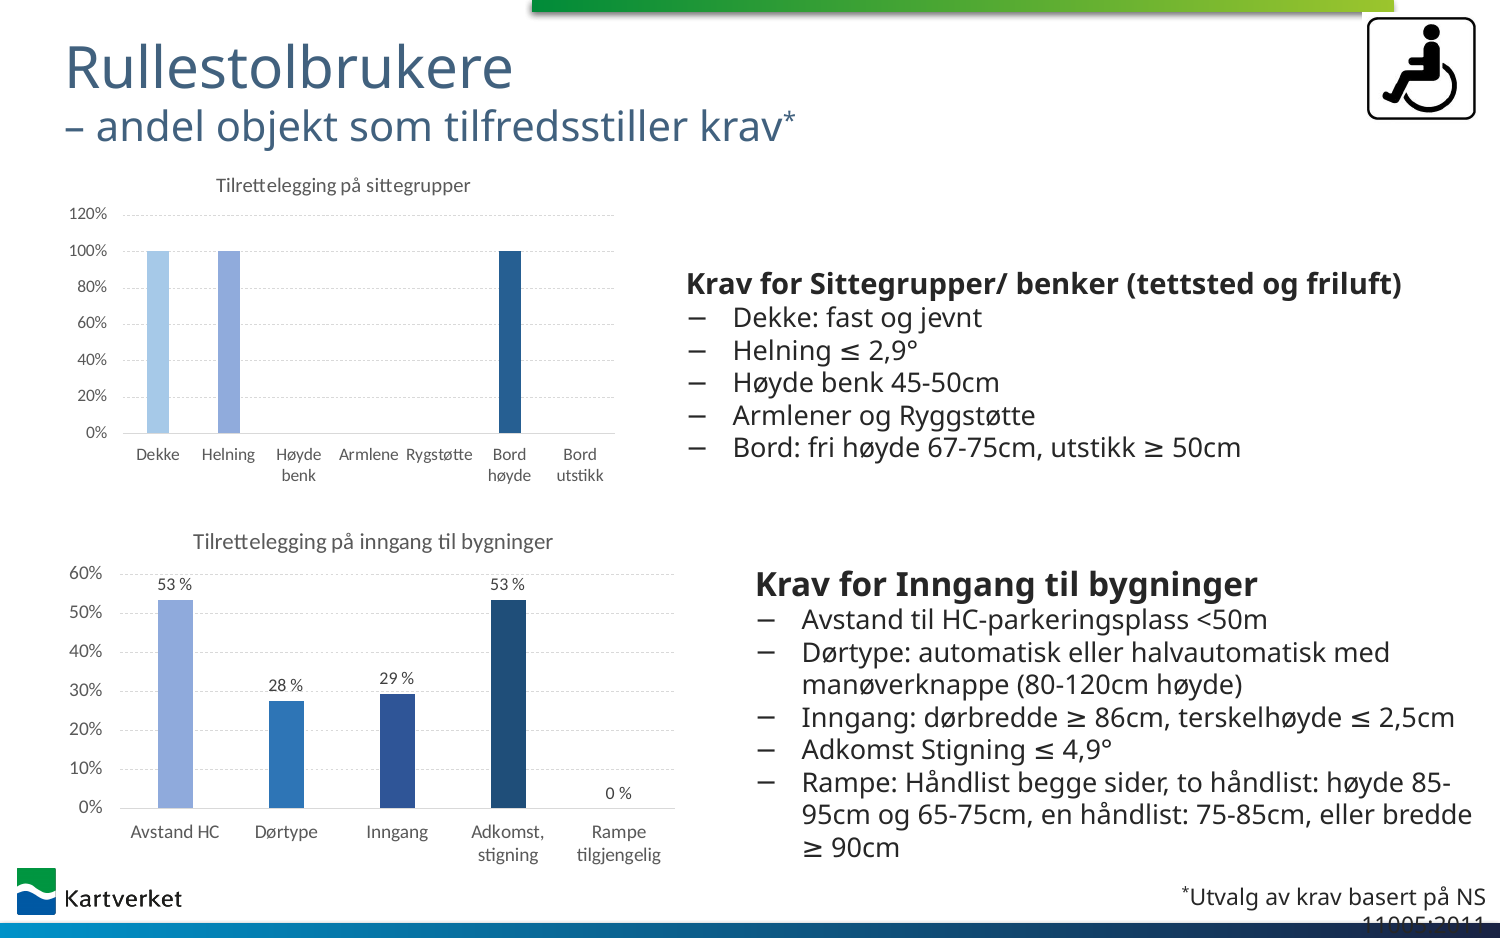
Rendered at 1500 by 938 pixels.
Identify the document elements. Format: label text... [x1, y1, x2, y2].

text_box Krav for Sittegrupper/ benker (tettsted og friluft) Dekke: fast og jevnt Helning ≤ 2,9° Høyde benk 45-50cm Armlener og Ryggstøtte Bord: fri høyde 67-75cm, utstikk ≥ 50cm [670, 258, 1418, 471]
text_box Krav for Inngang til bygninger Avstand til HC-parkeringsplass <50m Dørtype: automatisk eller halvautomatisk med manøverknappe (80-120cm høyde) Inngang: dørbredde ≥ 86cm, terskelhøyde ≤ 2,5cm Adkomst Stigning ≤ 4,9° Rampe: Håndlist begge sider, to håndlist: høyde 85-95cm og 65-75cm, en håndlist: 75-85cm, eller bredde ≥ 90cm [740, 555, 1491, 870]
text_box Rullestolbrukere – andel objekt som tilfredsstiller krav* [49, 25, 1431, 158]
picture [1362, 12, 1481, 126]
text_box *Utvalg av krav basert på NS 11005:2011 [1068, 873, 1500, 938]
picture [62, 520, 685, 874]
picture [62, 166, 625, 492]
